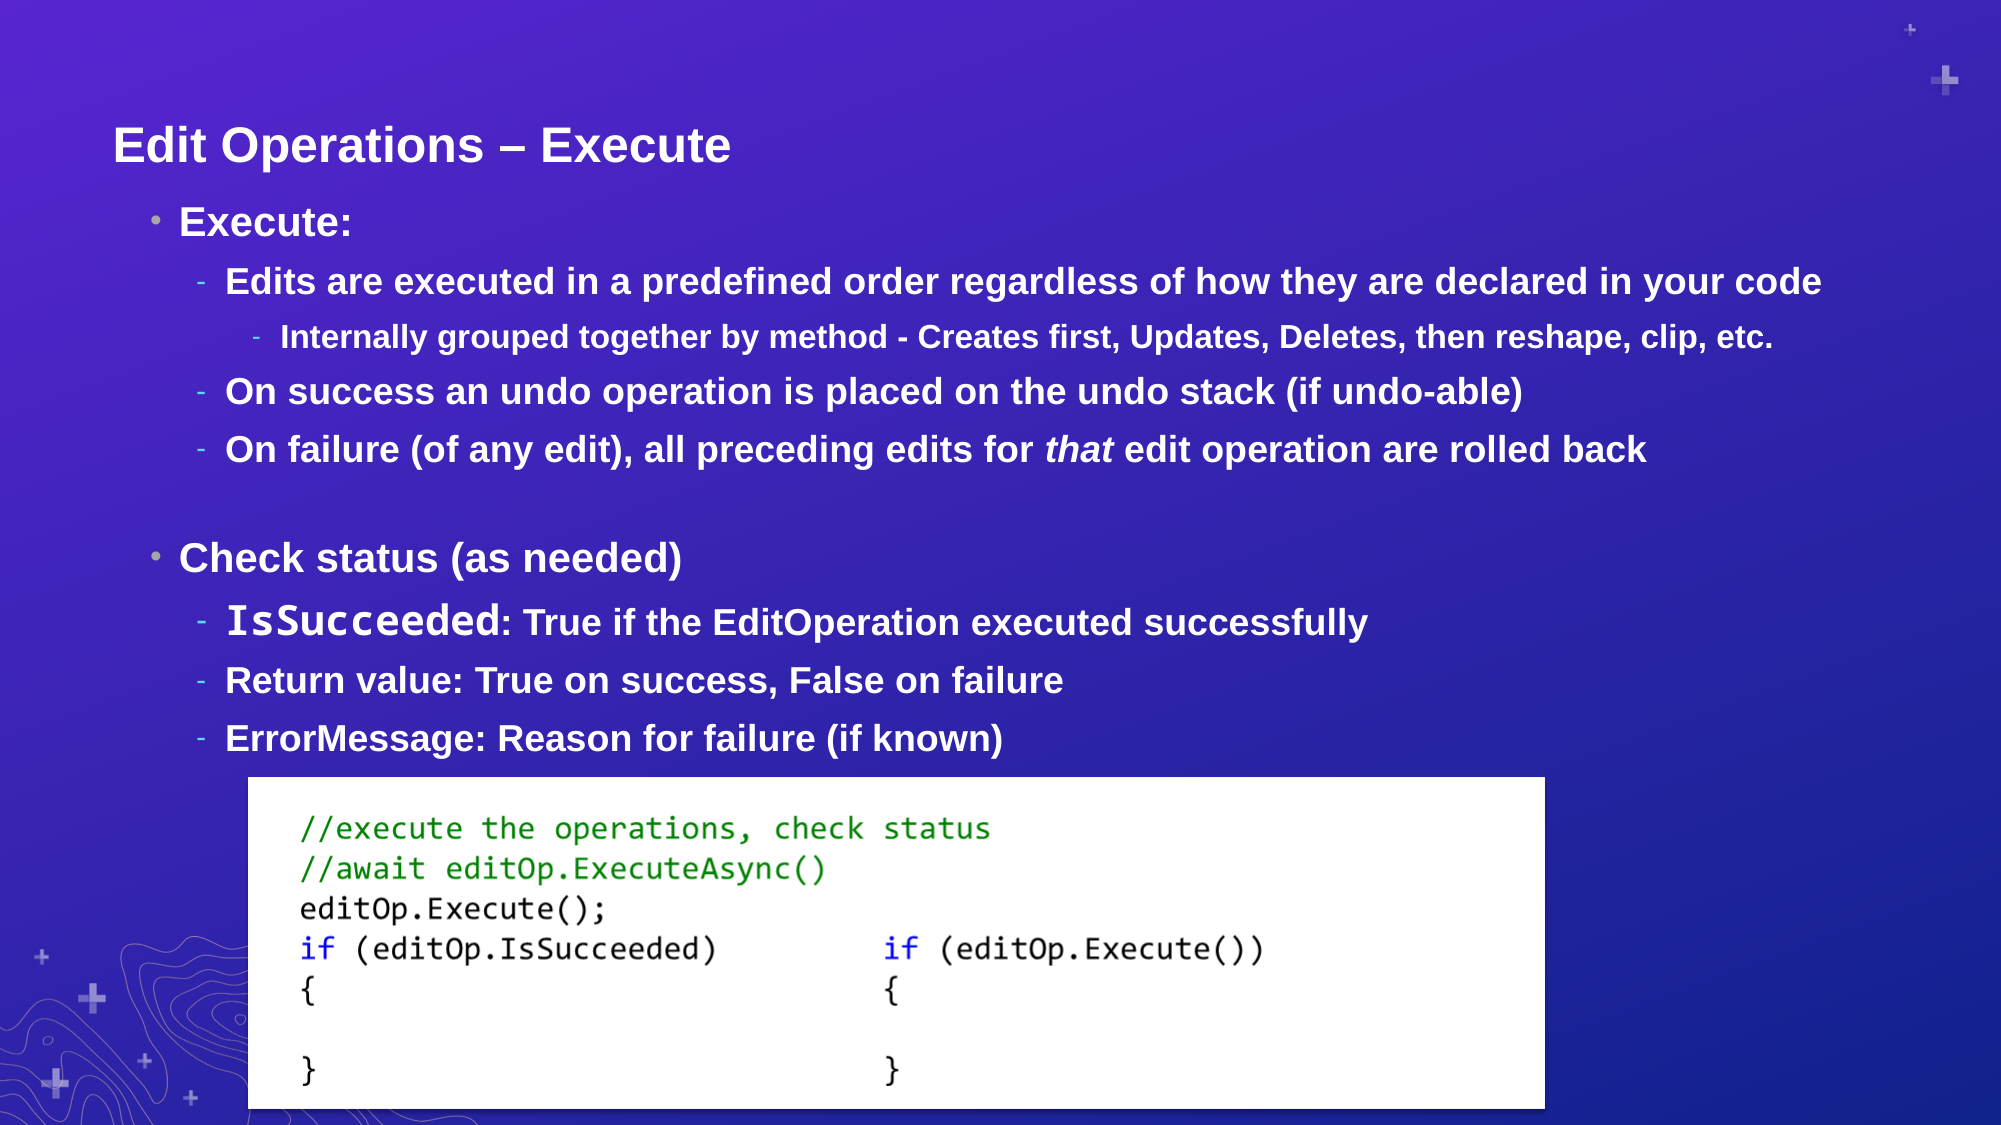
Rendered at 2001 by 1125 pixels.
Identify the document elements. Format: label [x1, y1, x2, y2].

text_box [0, 0, 2000, 1125]
picture [241, 773, 1552, 1120]
